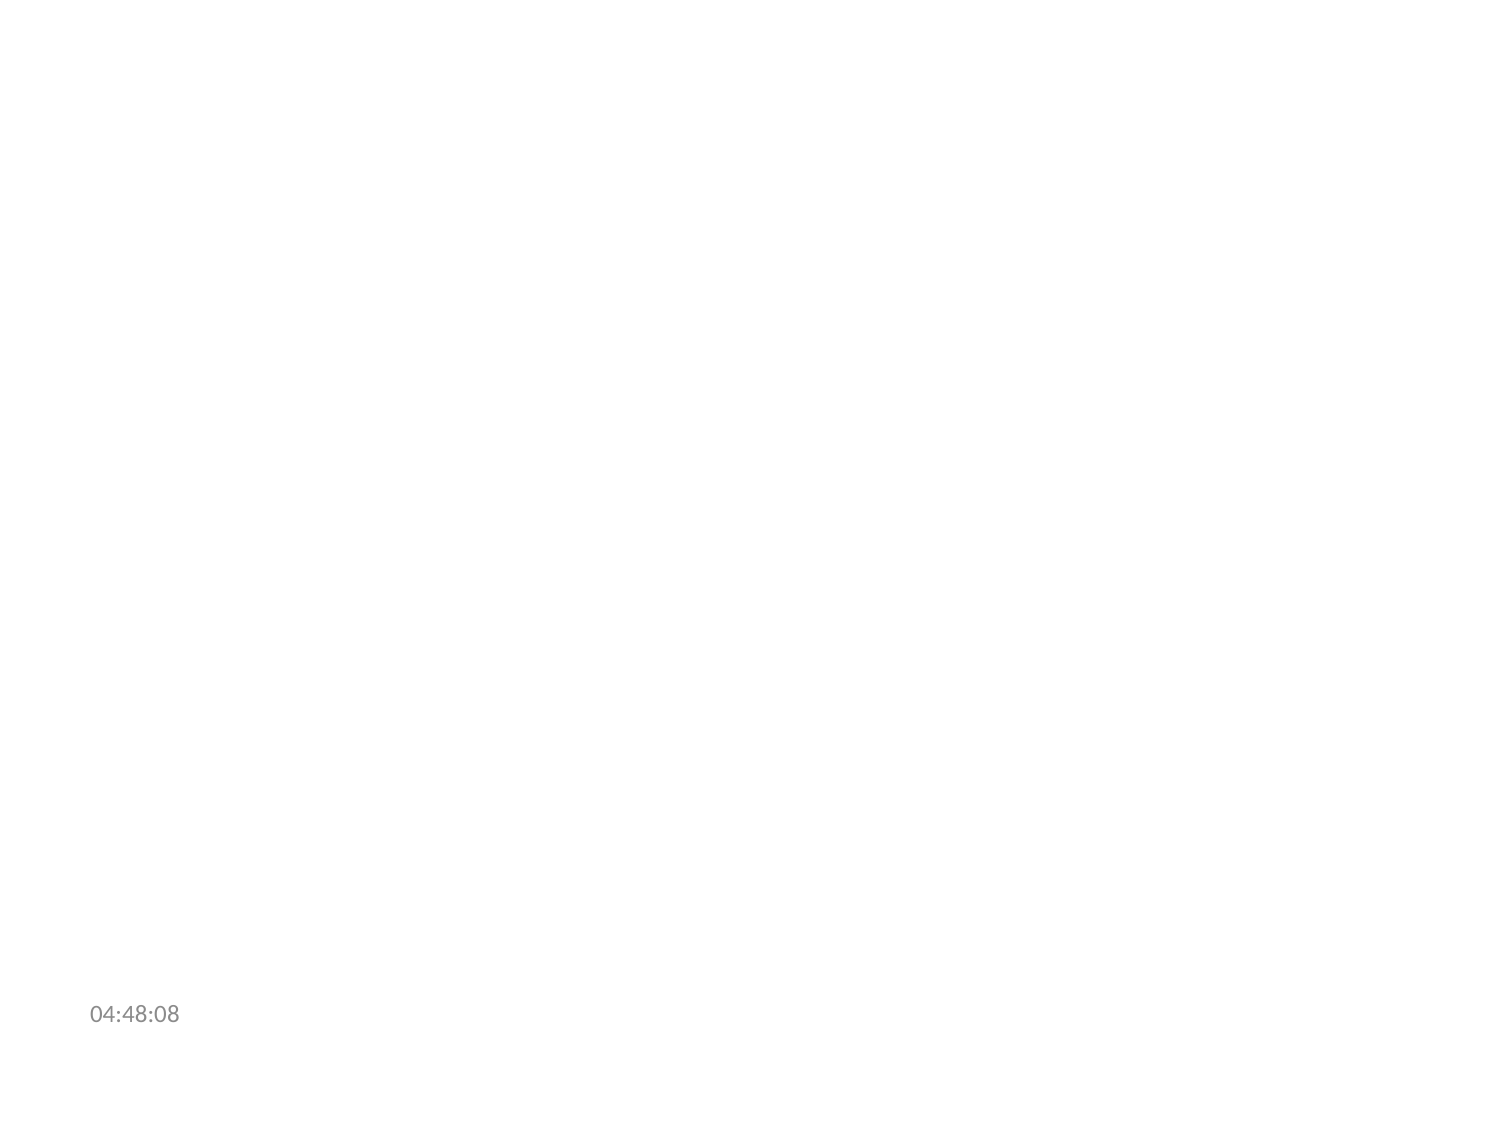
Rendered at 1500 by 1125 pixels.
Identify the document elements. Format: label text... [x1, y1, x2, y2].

text_box 15:35:09 [75, 982, 425, 1043]
